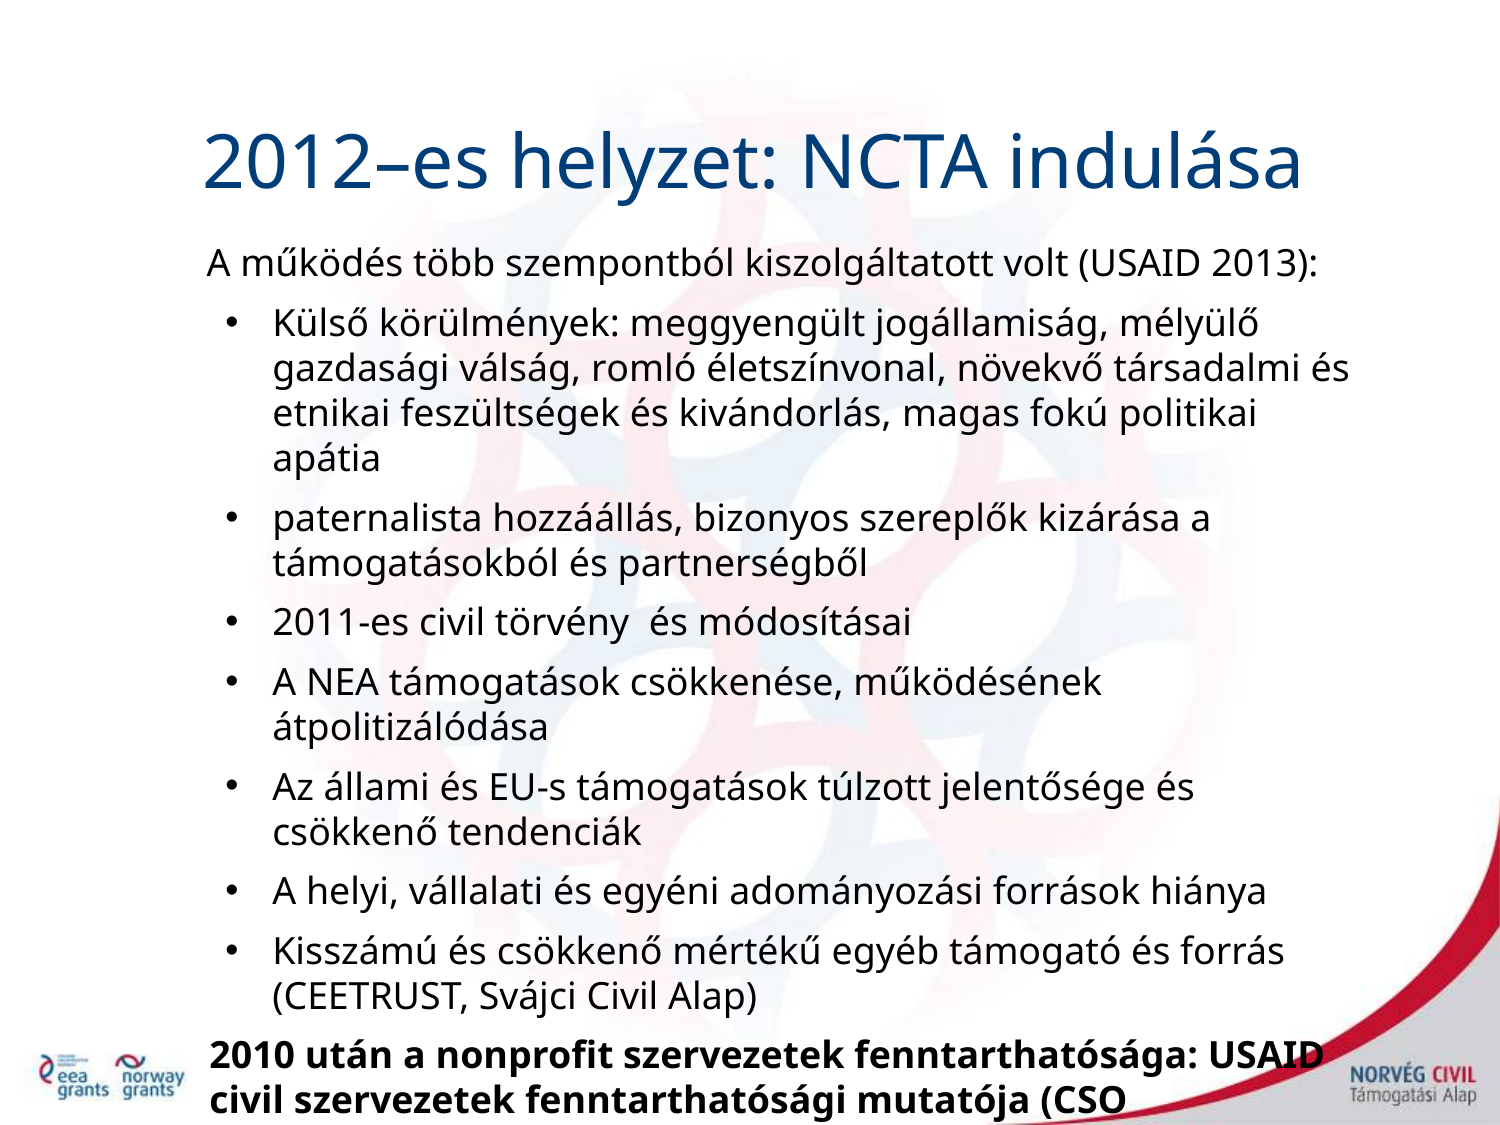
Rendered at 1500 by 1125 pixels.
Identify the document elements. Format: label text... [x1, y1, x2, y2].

picture [0, 0, 1500, 1125]
title 2012–es helyzet: NCTA indulása [111, 108, 1416, 209]
list A működés több szempontból kiszolgáltatott volt (USAID 2013): Külső körülmények: meggyengült jogállamiság, mélyülő gazdasági válság, romló életszínvonal, növekvő társadalmi és etnikai feszültségek és kivándorlás, magas fokú politikai apátia paternalista hozzáállás, bizonyos szereplők kizárása a támogatásokból és partnerségből 2011-es civil törvény és módosításai A NEA támogatások csökkenése, működésének átpolitizálódása Az állami és EU-s támogatások túlzott jelentősége és csökkenő tendenciák A helyi, vállalati és egyéni adományozási források hiánya Kisszámú és csökkenő mértékű egyéb támogató és forrás (CEETRUST, Svájci Civil Alap) 2010 után a nonprofit szervezetek fenntarthatósága: USAID civil szervezetek fenntarthatósági mutatója (CSO sustainability index) romló tendenciát mutatott. [135, 231, 1381, 1088]
